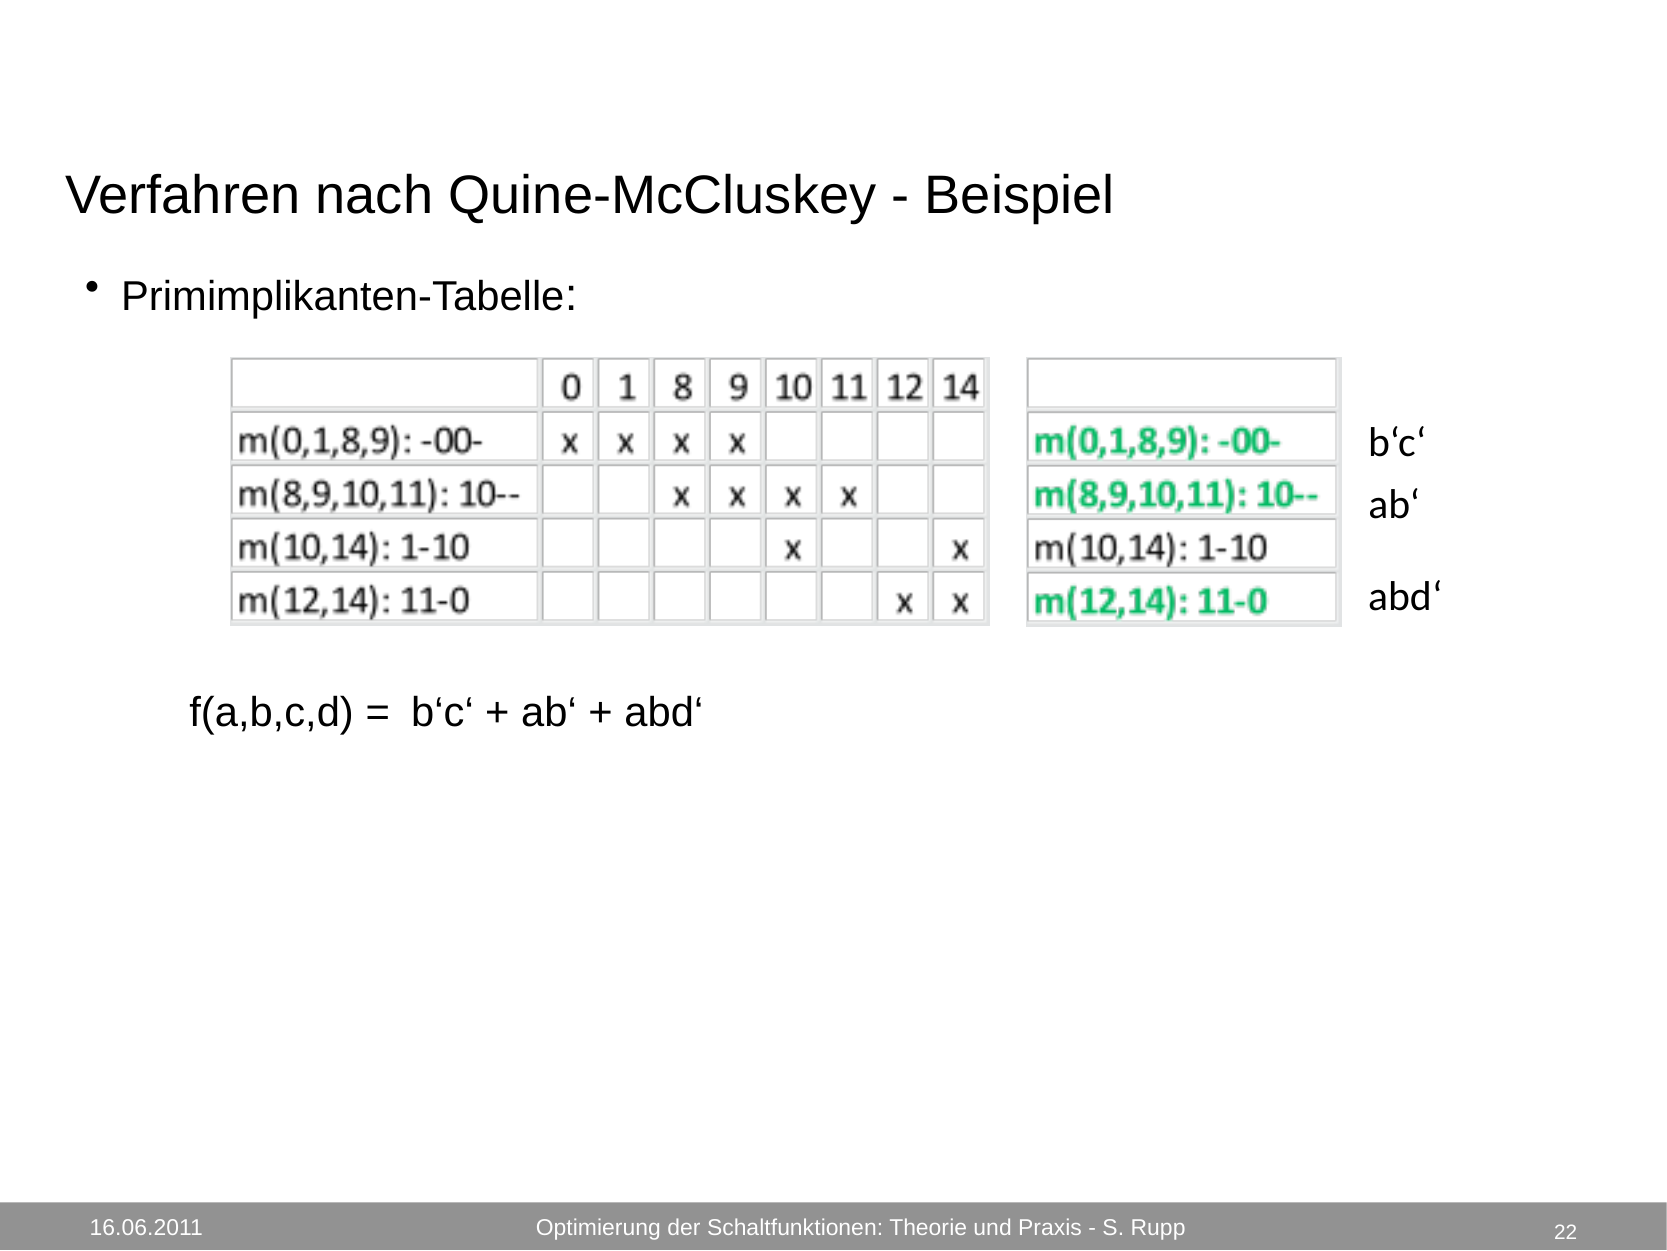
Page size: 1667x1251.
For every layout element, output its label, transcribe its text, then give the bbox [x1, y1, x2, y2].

slide_number 22 [1542, 1211, 1584, 1250]
text_box f(a,b,c,d) = b‘c‘ + ab‘ + abd‘ [183, 678, 992, 741]
list Primimplikanten-Tabelle: [78, 257, 838, 782]
picture [1026, 357, 1342, 628]
picture [230, 357, 991, 626]
title Verfahren nach Quine-McCluskey - Beispiel [58, 138, 1450, 245]
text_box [1360, 408, 1451, 626]
